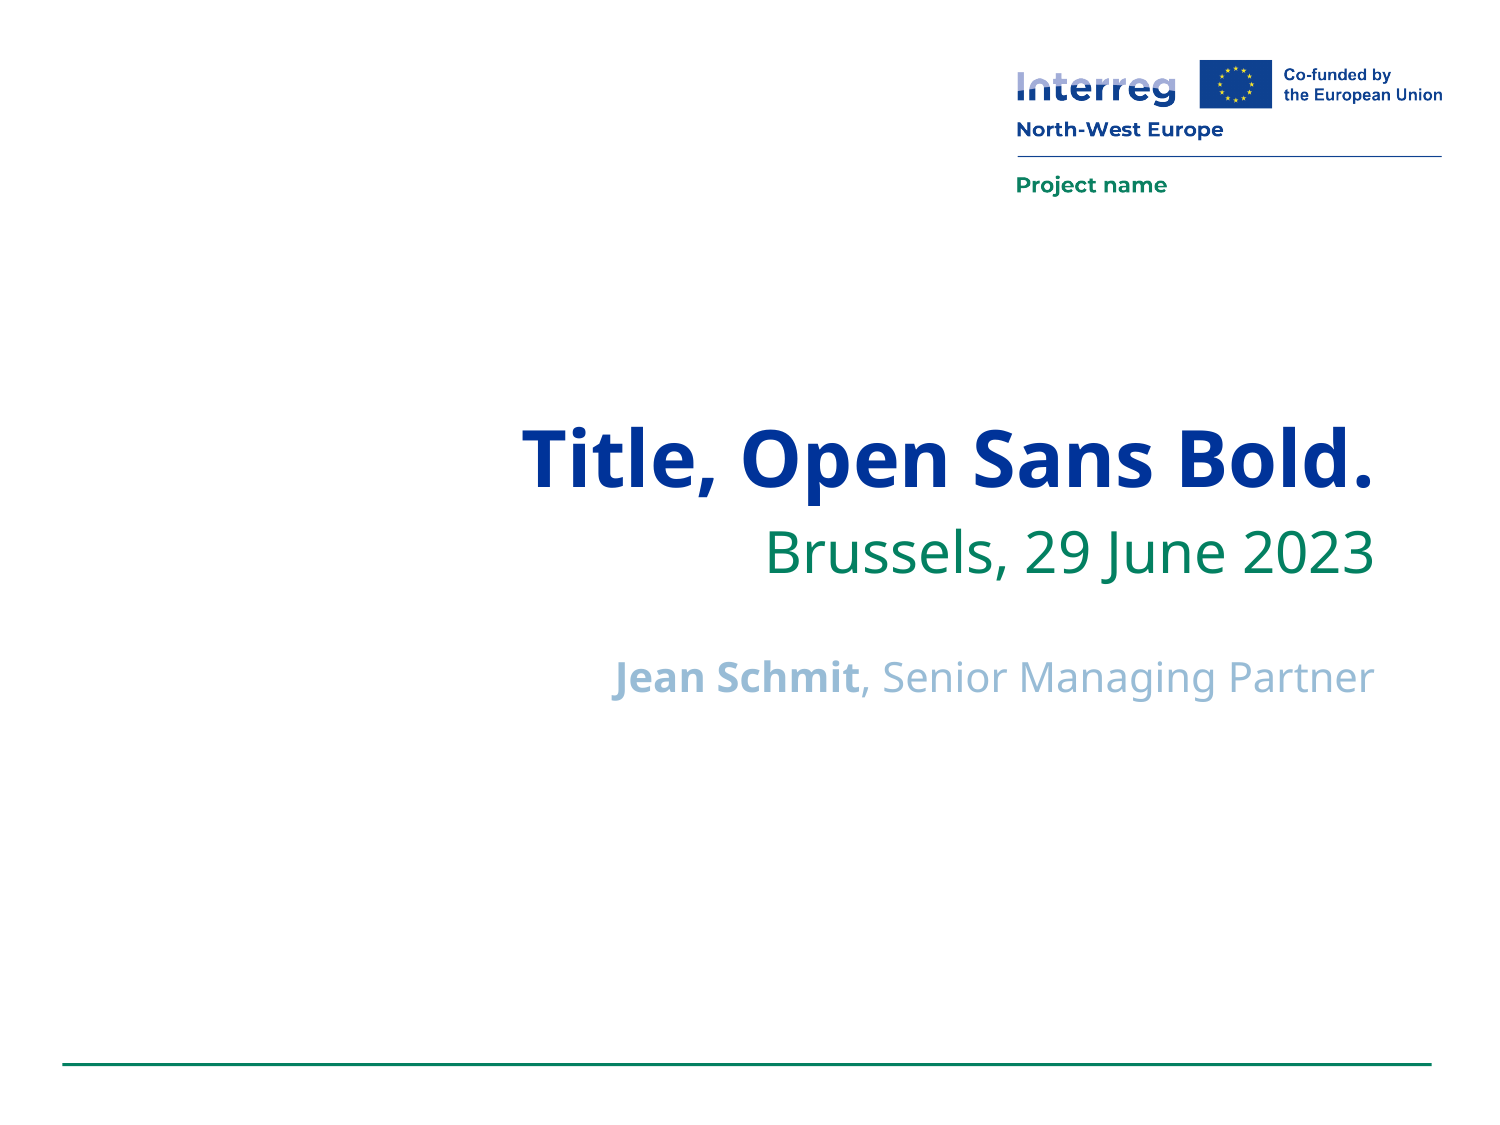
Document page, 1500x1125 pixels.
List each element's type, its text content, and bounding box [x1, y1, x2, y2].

picture [958, 0, 1500, 252]
list Jean Schmit, Senior Managing Partner [115, 643, 1391, 890]
title Title, Open Sans Bold. Brussels, 29 June 2023 [115, 349, 1391, 643]
